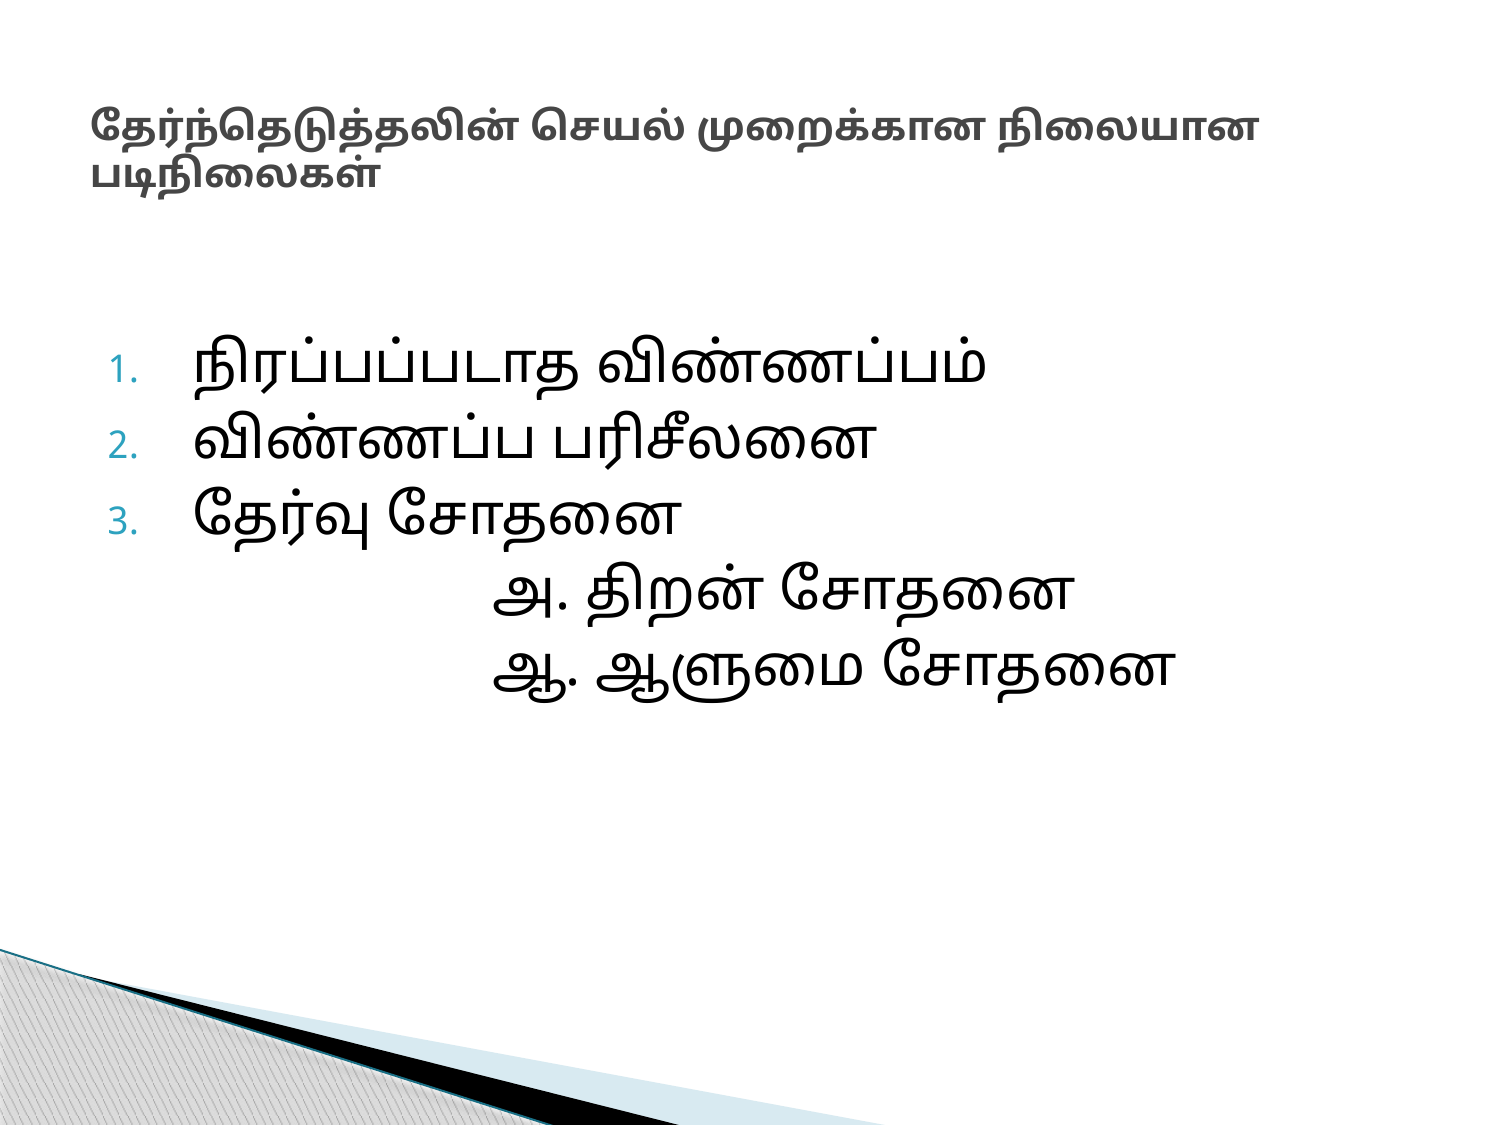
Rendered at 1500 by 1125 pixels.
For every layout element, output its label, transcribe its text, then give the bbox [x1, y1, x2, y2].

list நிரப்பப்படாத விண்ணப்பம் விண்ணப்ப பரிசீலனை தேர்வு சோதனை அ. திறன் சோதனை ஆ. ஆளுமை சோதனை [75, 275, 1425, 986]
title தேர்ந்தெடுத்தலின் செயல் முறைக்கான நிலையான படிநிலைகள் [75, 45, 1425, 275]
